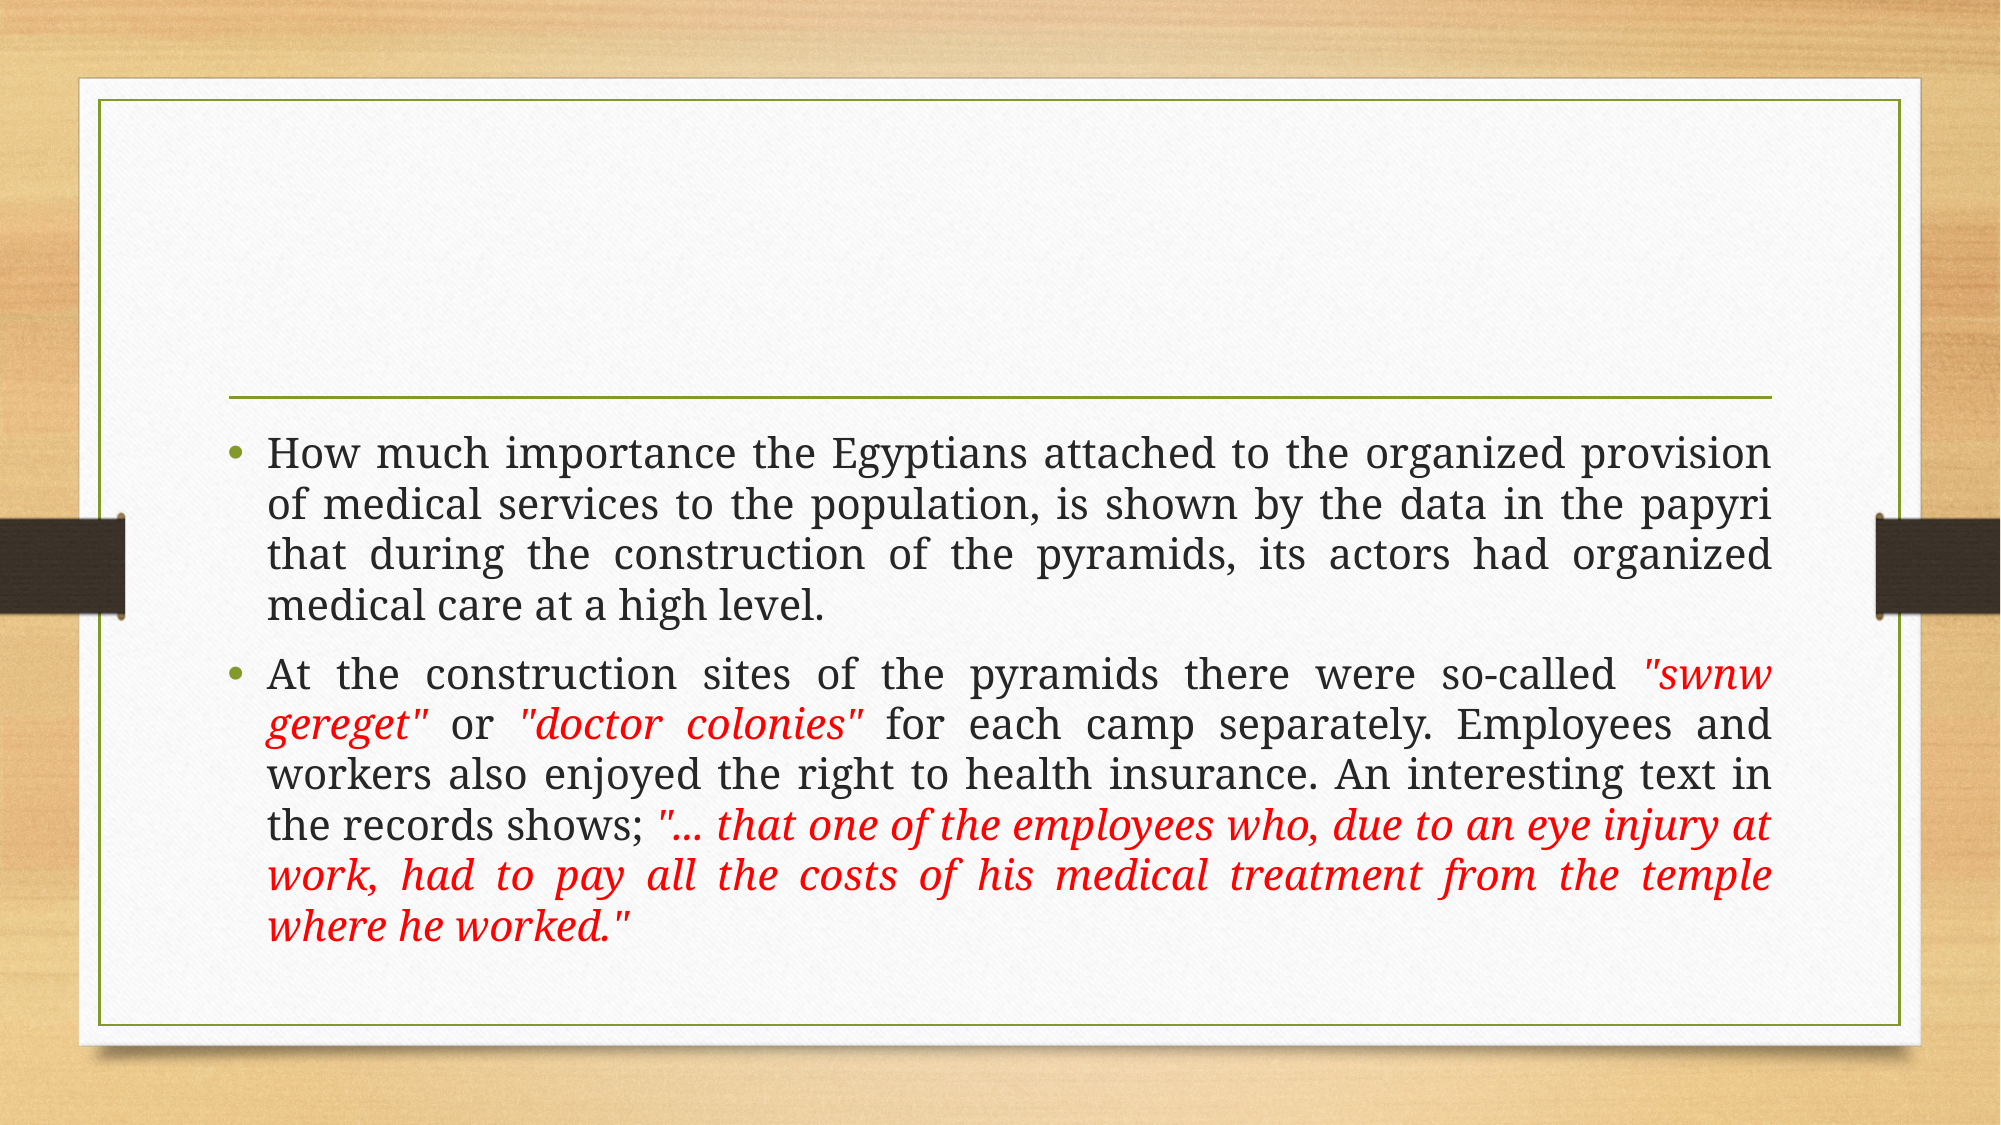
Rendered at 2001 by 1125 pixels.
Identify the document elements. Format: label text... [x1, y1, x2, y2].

picture [0, 0, 2001, 1125]
list How much importance the Egyptians attached to the organized provision of medical services to the population, is shown by the data in the papyri that during the construction of the pyramids, its actors had organized medical care at a high level. At the construction sites of the pyramids there were so-called "swnw gereget" or "doctor colonies" for each camp separately. Employees and workers also enjoyed the right to health insurance. An interesting text in the records shows; "... that one of the employees who, due to an eye injury at work, had to pay all the costs of his medical treatment from the temple where he worked." [212, 419, 1788, 964]
